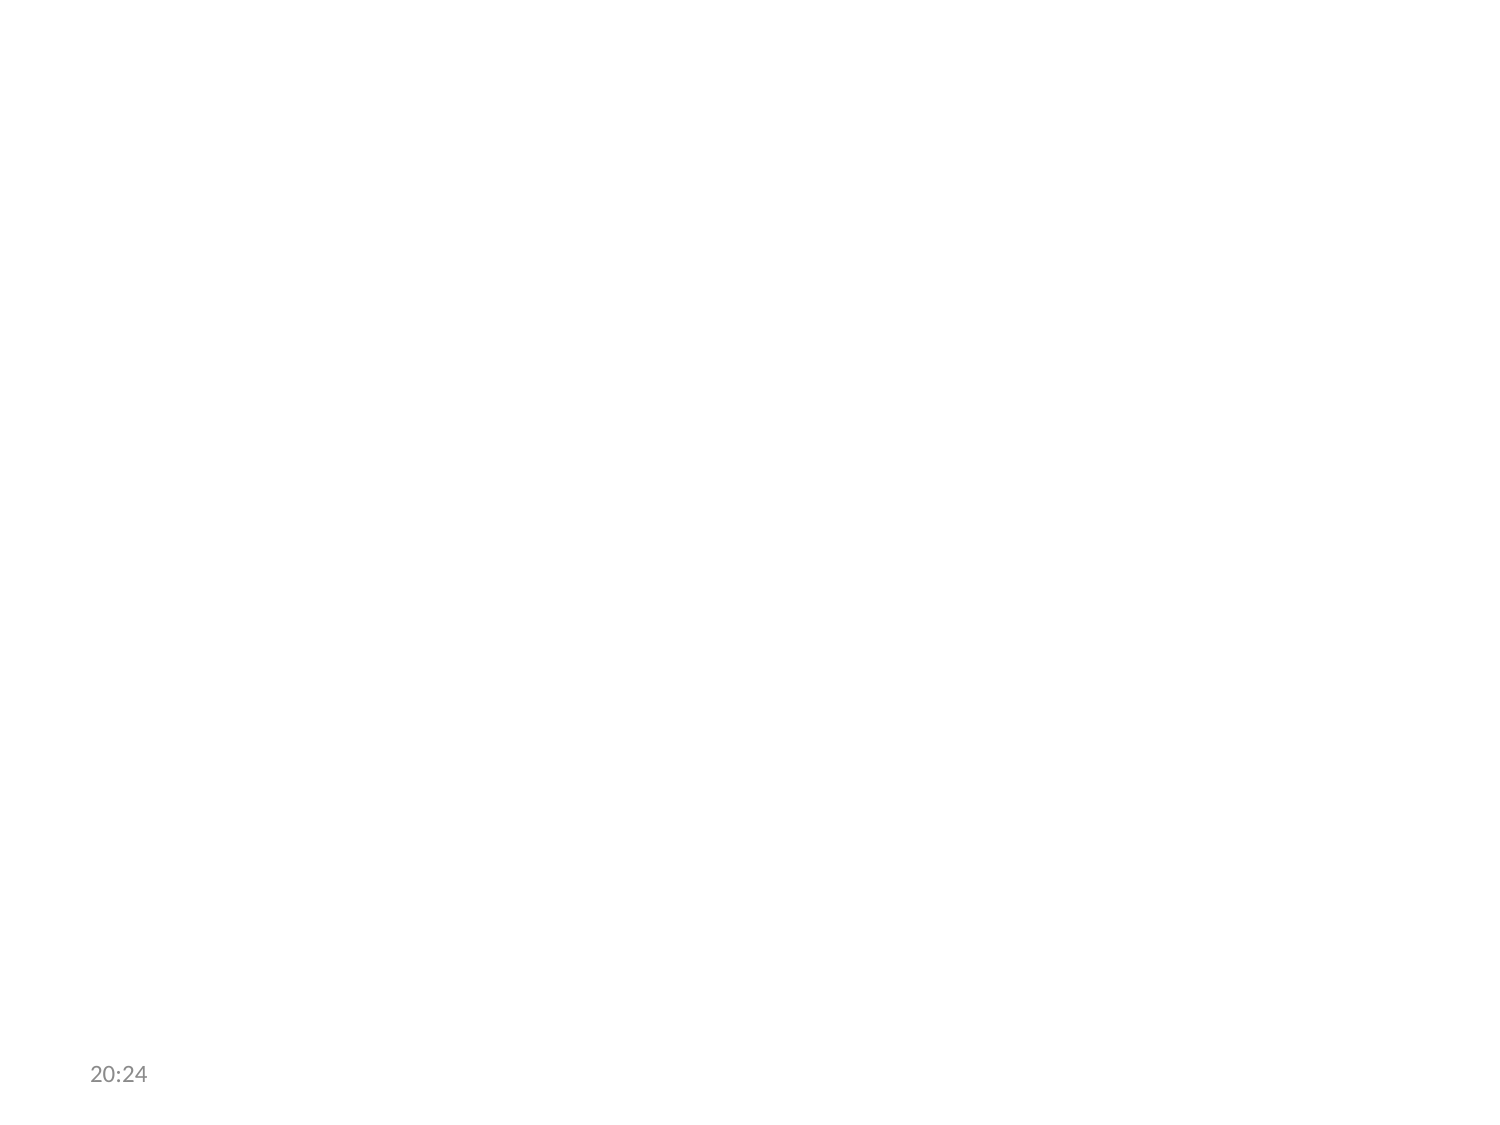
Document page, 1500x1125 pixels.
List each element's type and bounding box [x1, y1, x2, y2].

slide_number [75, 1042, 425, 1103]
